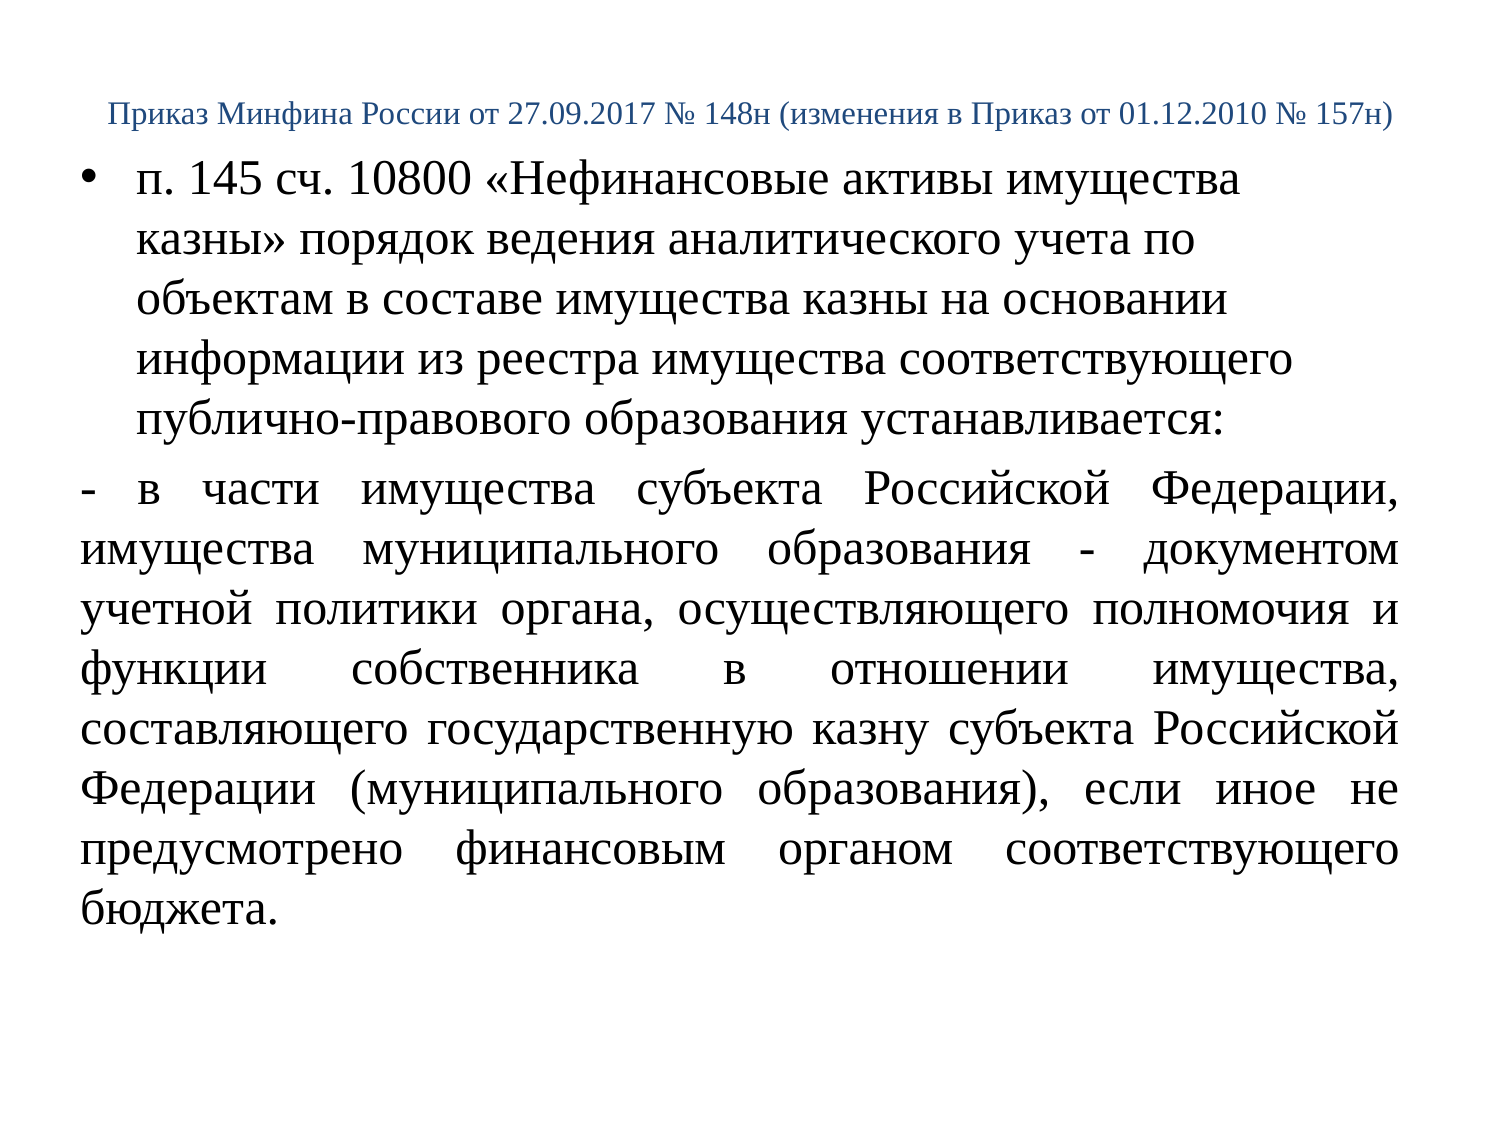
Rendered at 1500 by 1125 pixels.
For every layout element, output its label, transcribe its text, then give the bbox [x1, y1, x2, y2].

list п. 145 сч. 10800 «Нефинансовые активы имущества казны» порядок ведения аналитического учета по объектам в составе имущества казны на основании информации из реестра имущества соответствующего публично-правового образования устанавливается: - в части имущества субъекта Российской Федерации, имущества муниципального образования - документом учетной политики органа, осуществляющего полномочия и функции собственника в отношении имущества, составляющего государственную казну субъекта Российской Федерации (муниципального образования), если иное не предусмотрено финансовым органом соответствующего бюджета. [64, 137, 1415, 1059]
title Приказ Минфина России от 27.09.2017 № 148н (изменения в Приказ от 01.12.2010 № 157н) [76, 66, 1427, 197]
